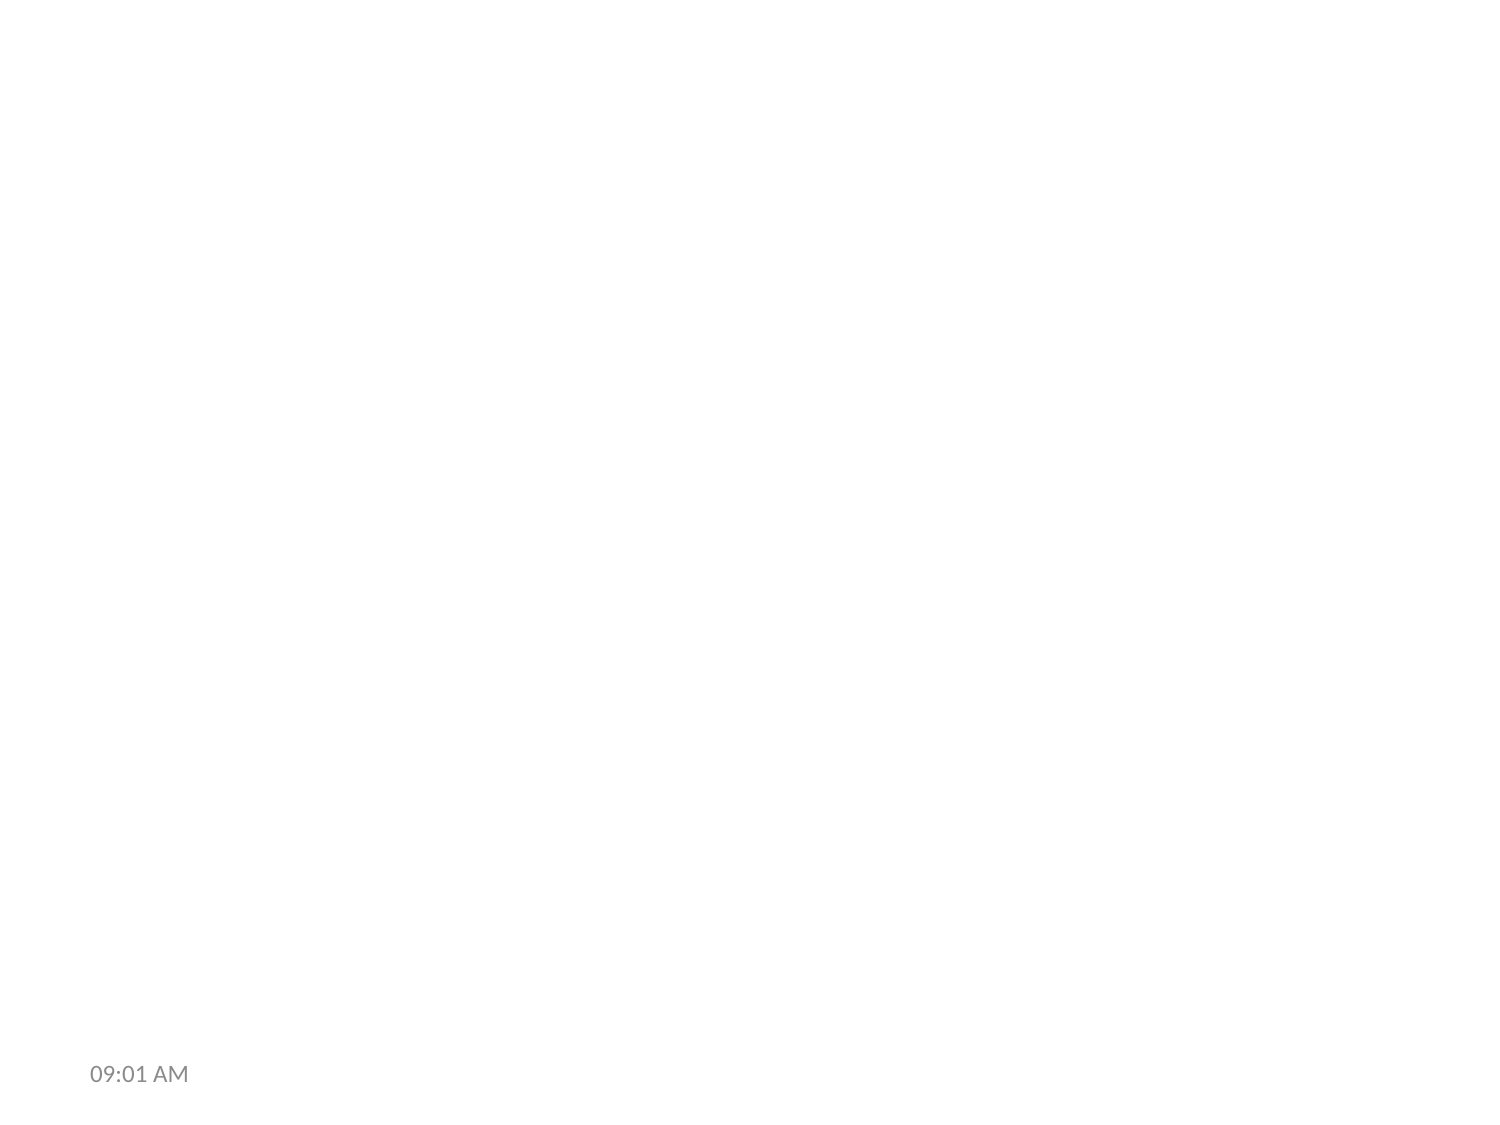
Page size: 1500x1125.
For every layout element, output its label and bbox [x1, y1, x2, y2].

slide_number [75, 1042, 425, 1103]
